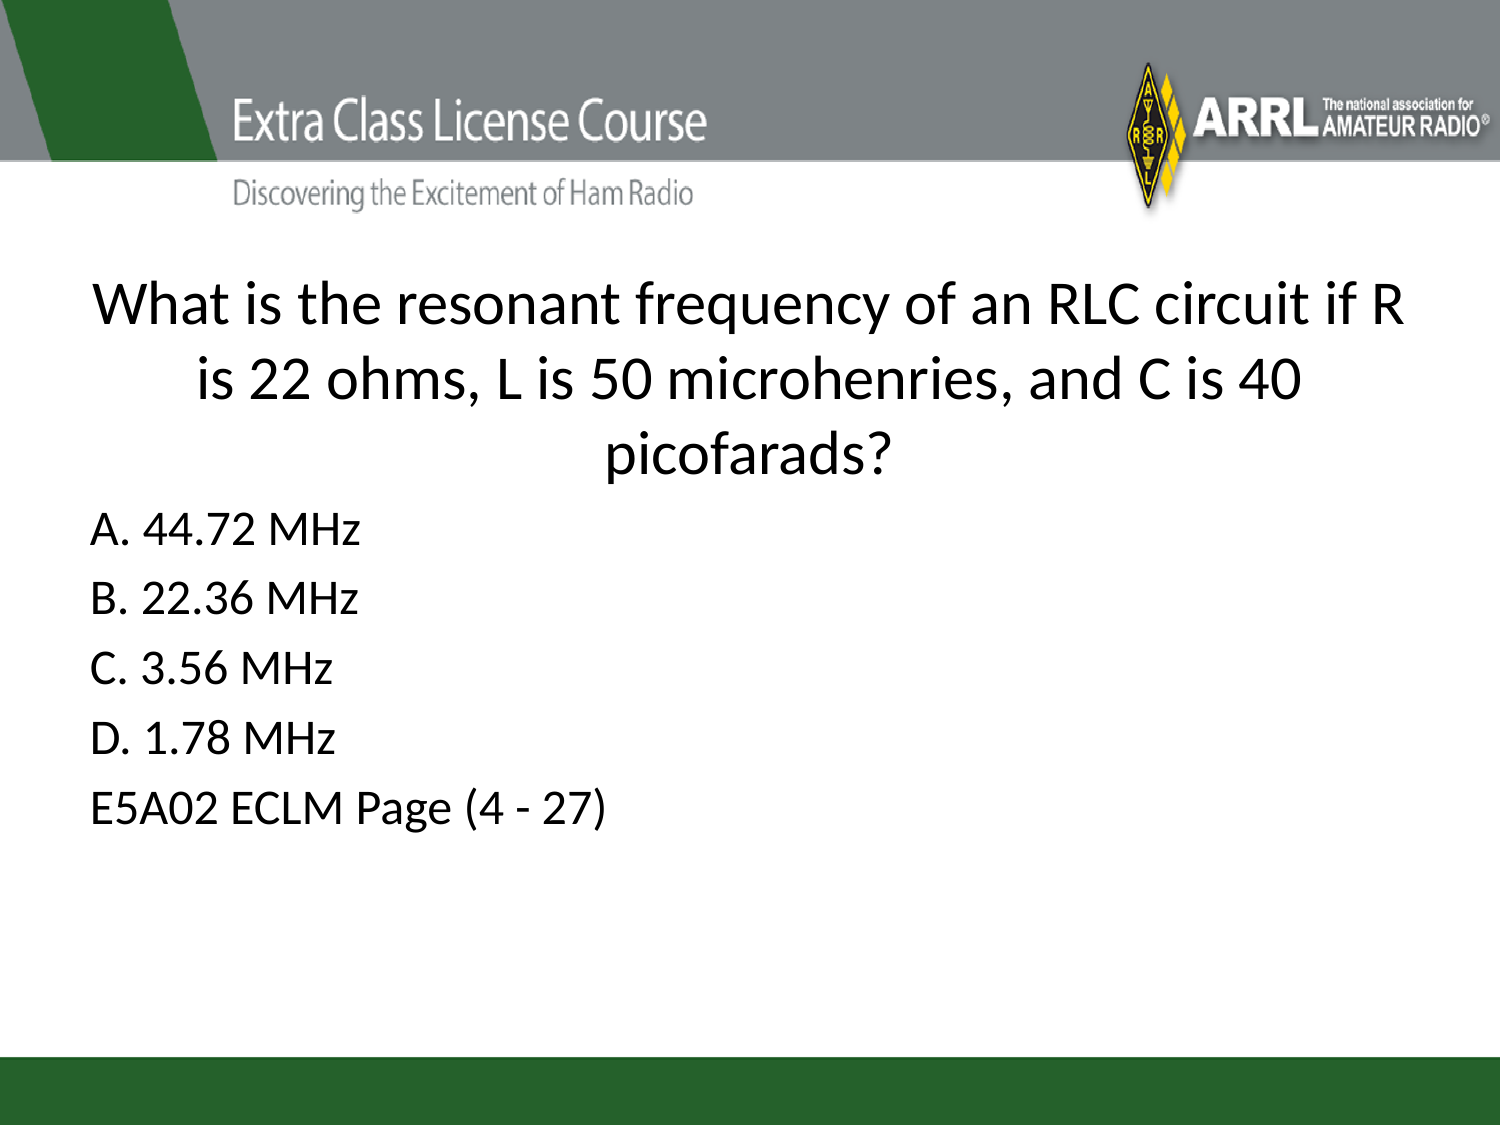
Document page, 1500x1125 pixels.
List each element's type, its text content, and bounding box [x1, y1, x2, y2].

list A. 44.72 MHz B. 22.36 MHz C. 3.56 MHz D. 1.78 MHz E5A02 ECLM Page (4 - 27) [75, 487, 1425, 1005]
title What is the resonant frequency of an RLC circuit if R is 22 ohms, L is 50 microhenries, and C is 40 picofarads? [75, 254, 1425, 435]
picture [0, 0, 1500, 1125]
